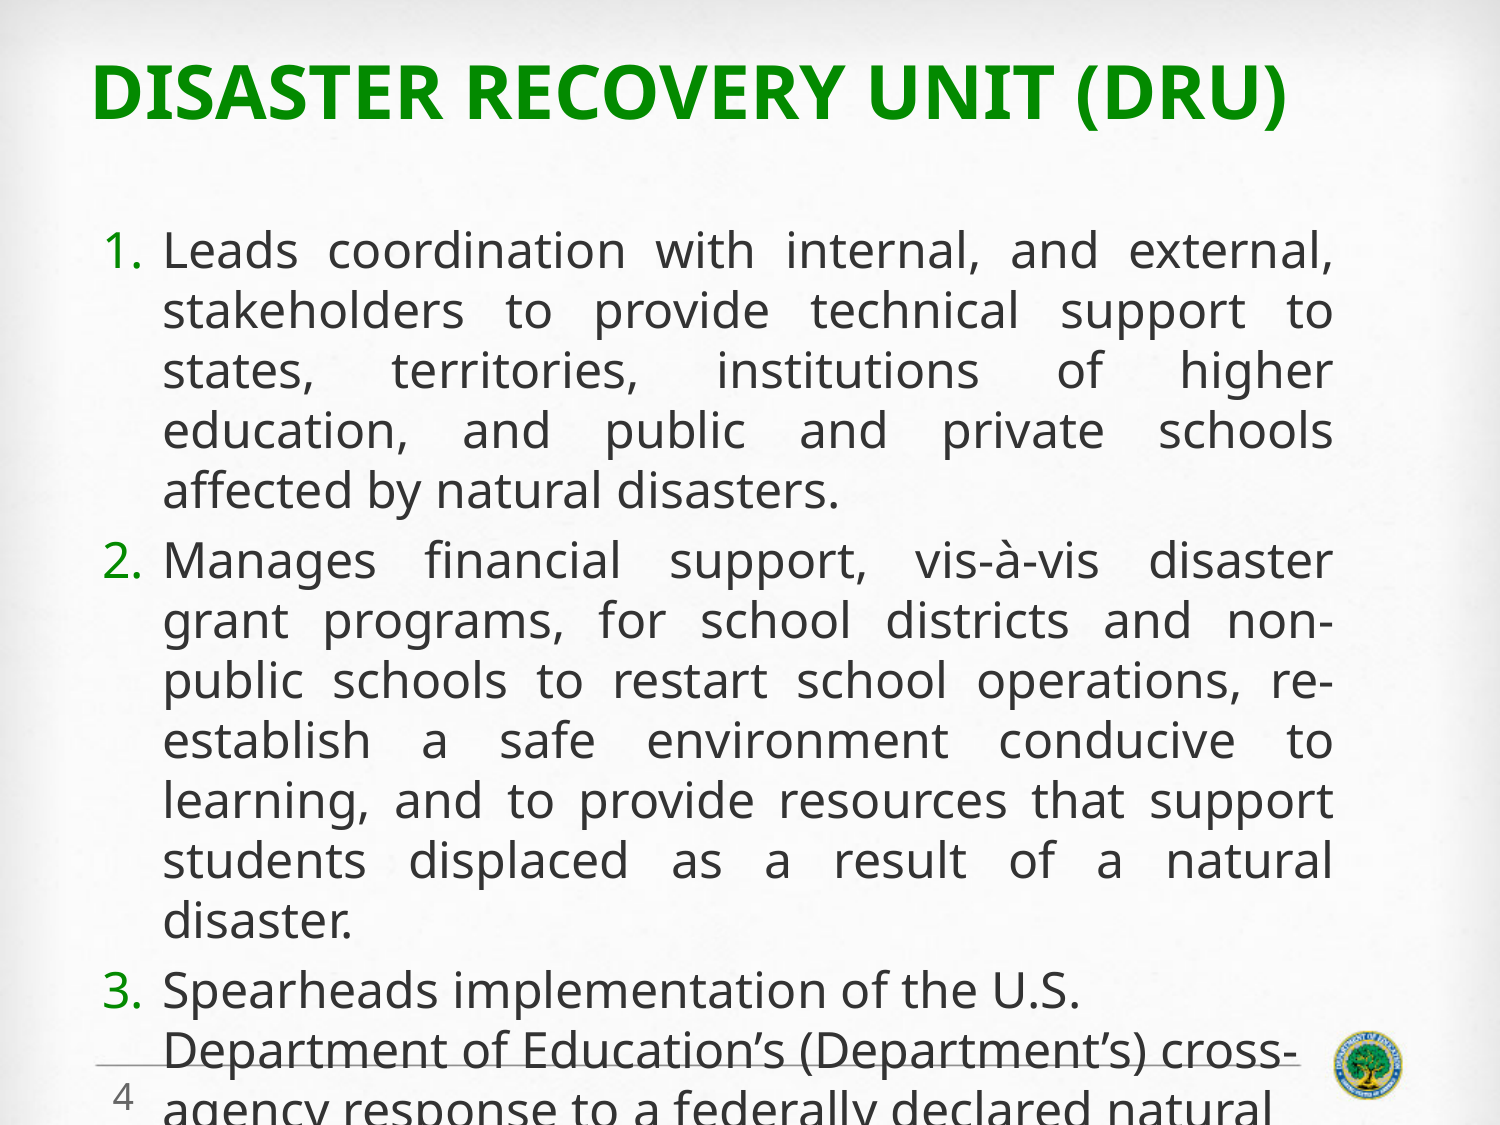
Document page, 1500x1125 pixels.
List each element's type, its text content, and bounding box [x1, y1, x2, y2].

list Leads coordination with internal, and external, stakeholders to provide technical support to states, territories, institutions of higher education, and public and private schools affected by natural disasters. Manages financial support, vis-à-vis disaster grant programs, for school districts and non-public schools to restart school operations, re-establish a safe environment conducive to learning, and to provide resources that support students displaced as a result of a natural disaster. Spearheads implementation of the U.S. Department of Education’s (Department’s) cross-agency response to a federally declared natural disaster. [50, 210, 1350, 941]
slide_number 4 [112, 1065, 200, 1125]
picture [0, 0, 1500, 1125]
title Disaster Recovery Unit (DRU) [75, 37, 1425, 130]
